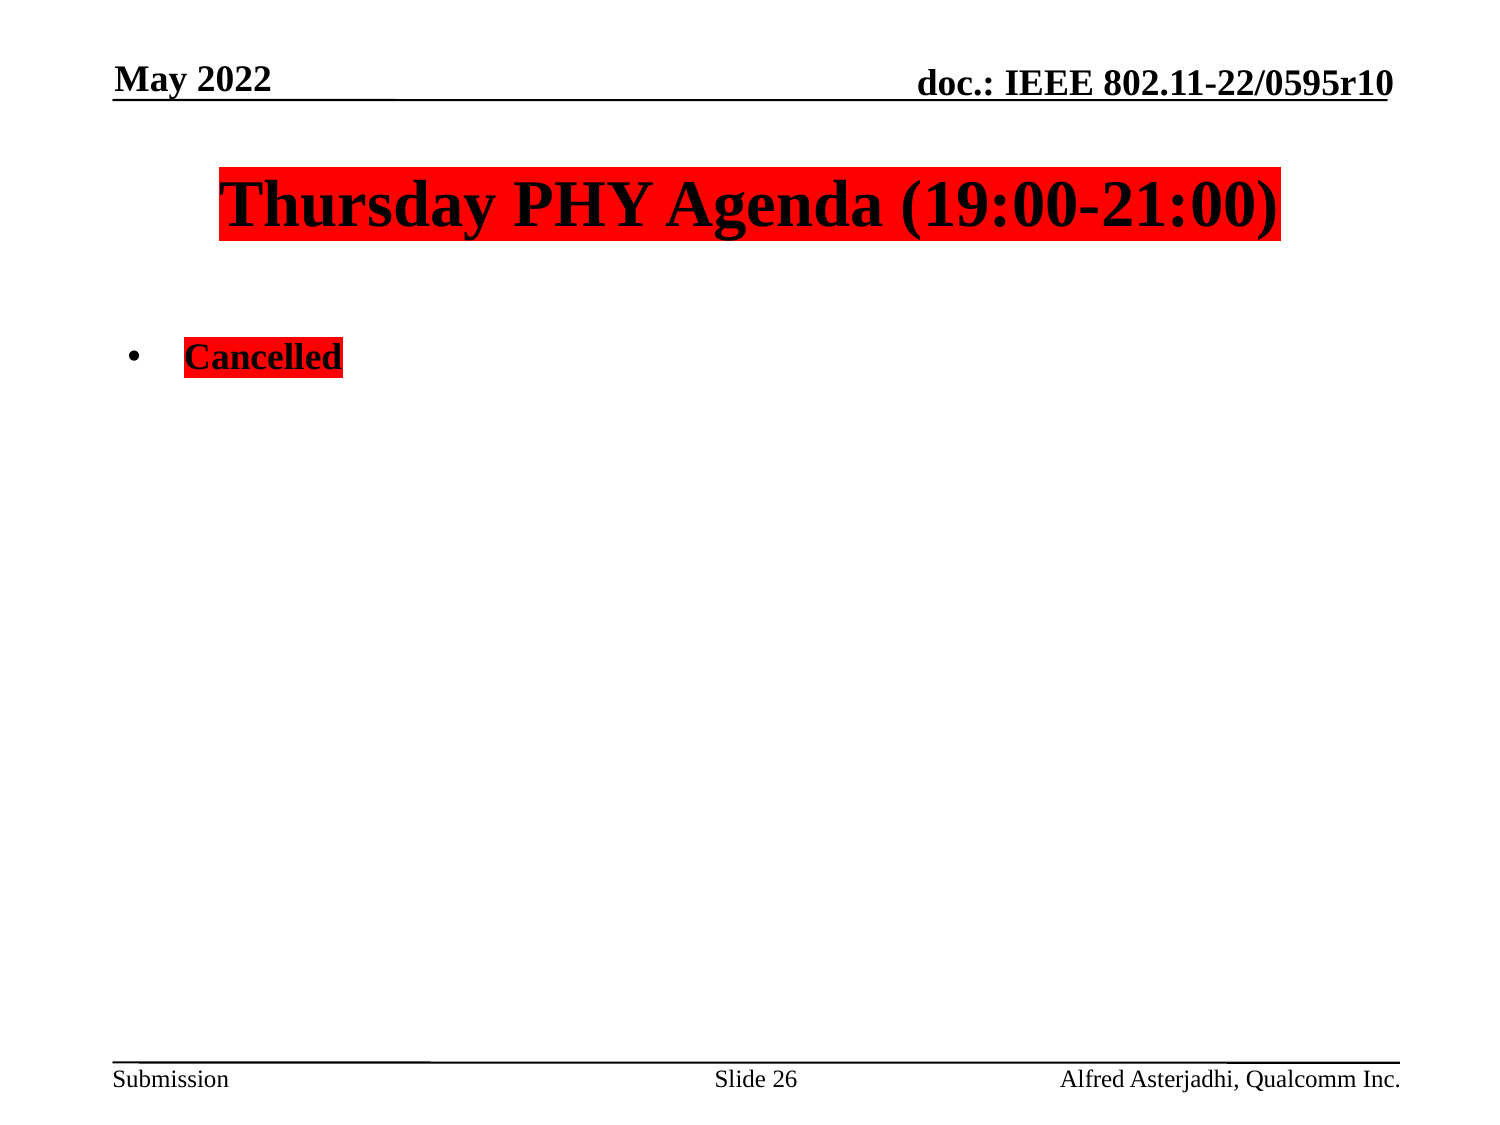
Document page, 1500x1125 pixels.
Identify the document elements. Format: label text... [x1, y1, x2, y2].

footer Alfred Asterjadhi, Qualcomm Inc. [878, 1061, 1402, 1093]
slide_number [114, 54, 423, 100]
title Thursday PHY Agenda (19:00-21:00) [112, 112, 1388, 288]
slide_number Slide 26 [712, 1061, 800, 1123]
list Cancelled [112, 324, 1388, 1093]
